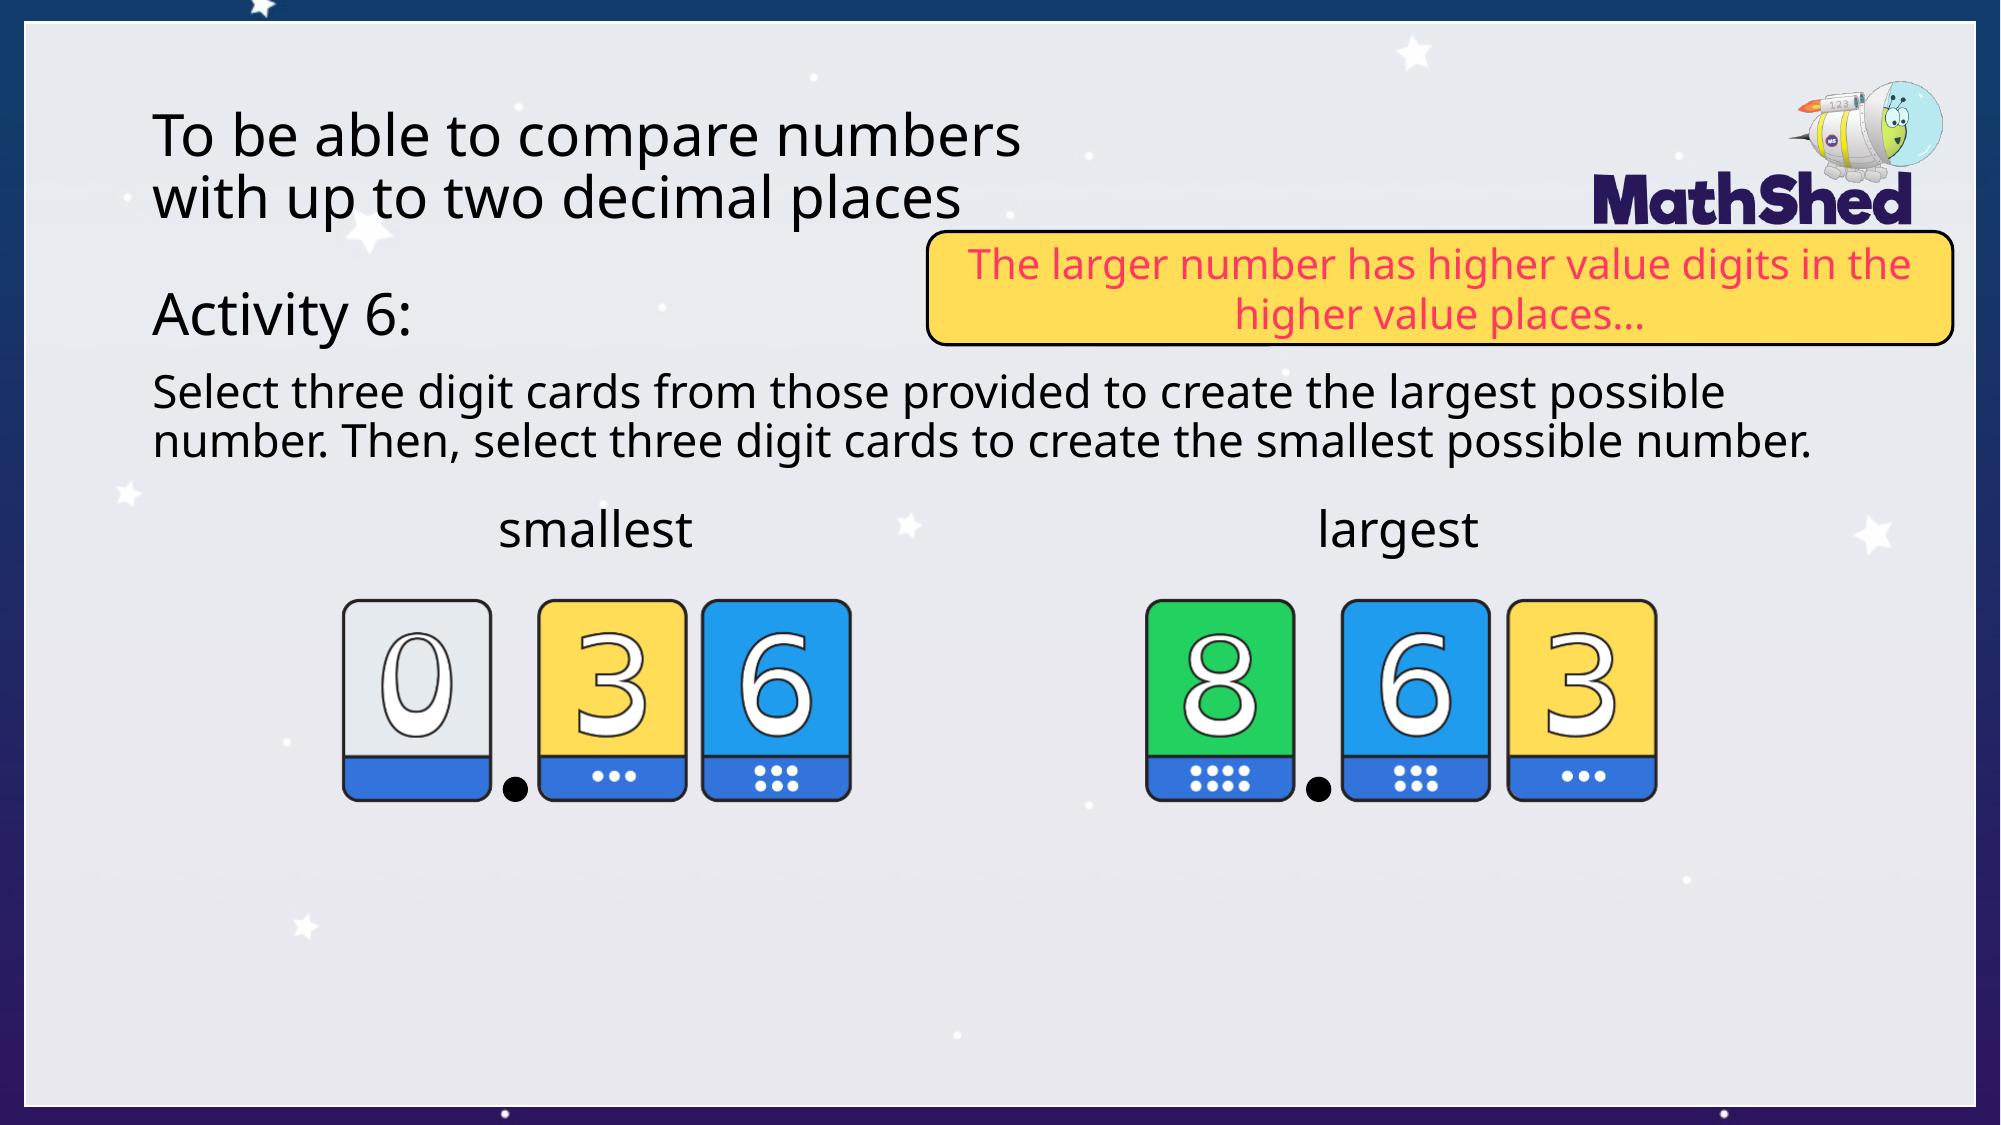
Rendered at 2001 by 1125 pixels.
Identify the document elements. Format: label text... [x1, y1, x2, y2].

text_box largest [1144, 480, 1653, 575]
title To be able to compare numbers with up to two decimal places [137, 59, 1578, 277]
text_box The larger number has higher value digits in the higher value places… [926, 230, 1954, 346]
text_box smallest [341, 480, 851, 575]
list Activity 6: Select three digit cards from those provided to create the largest possible number. Then, select three digit cards to create the smallest possible number. [137, 277, 1863, 992]
picture [0, 0, 2001, 1125]
